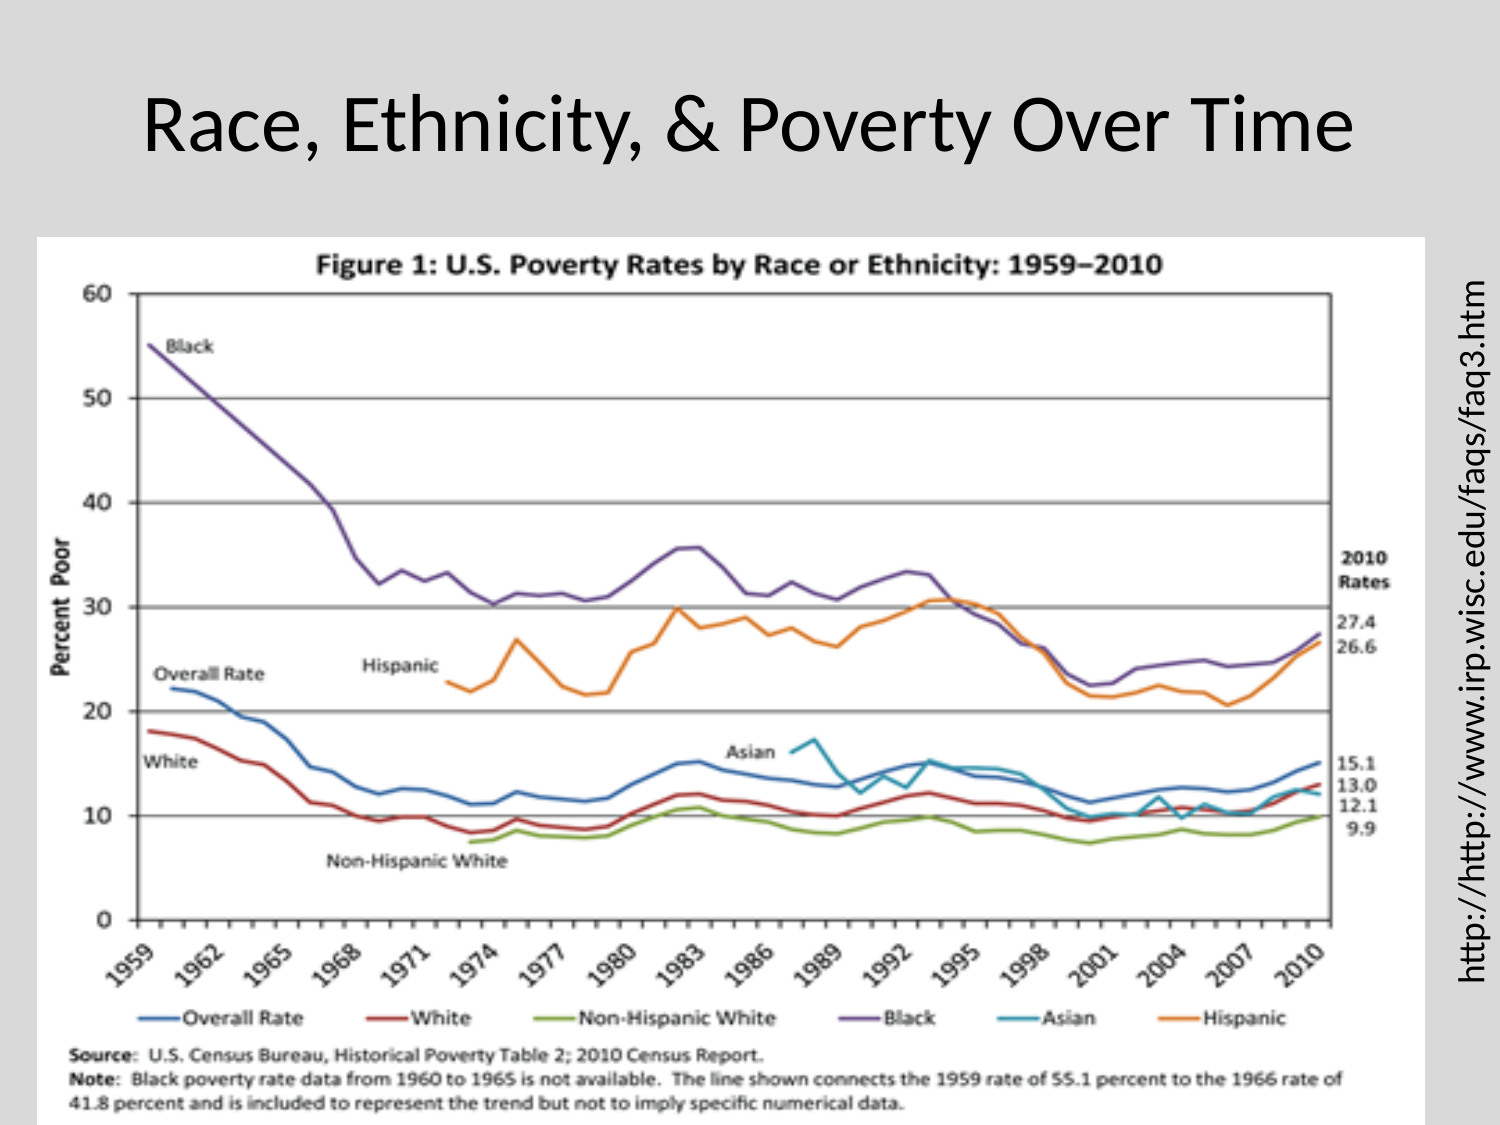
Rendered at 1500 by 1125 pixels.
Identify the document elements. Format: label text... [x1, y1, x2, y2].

picture [37, 237, 1426, 1125]
title Race, Ethnicity, & Poverty Over Time [75, 24, 1425, 212]
text_box http://http://www.irp.wisc.edu/faqs/faq3.htm [1439, 225, 1500, 1000]
